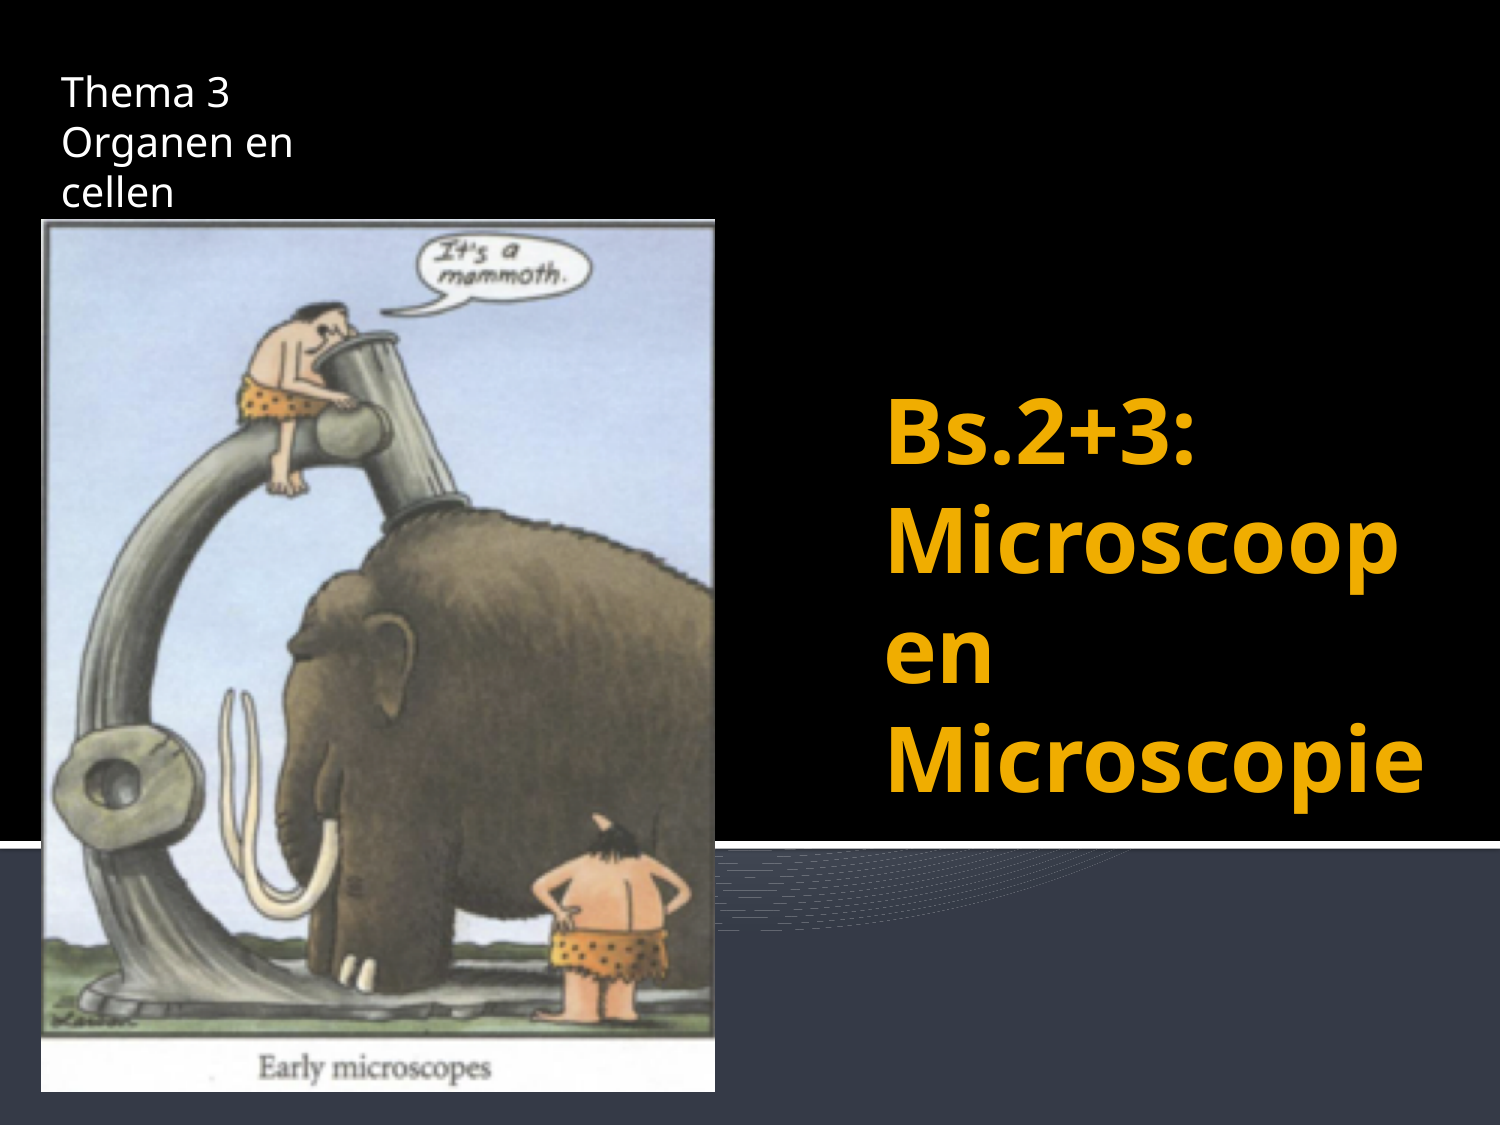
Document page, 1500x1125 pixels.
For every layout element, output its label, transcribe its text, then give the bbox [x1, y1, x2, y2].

subtitle Thema 3 Organen en cellen [41, 42, 361, 217]
title Bs.2+3: Microscoop en Microscopie [868, 373, 1447, 870]
picture [41, 219, 715, 1092]
